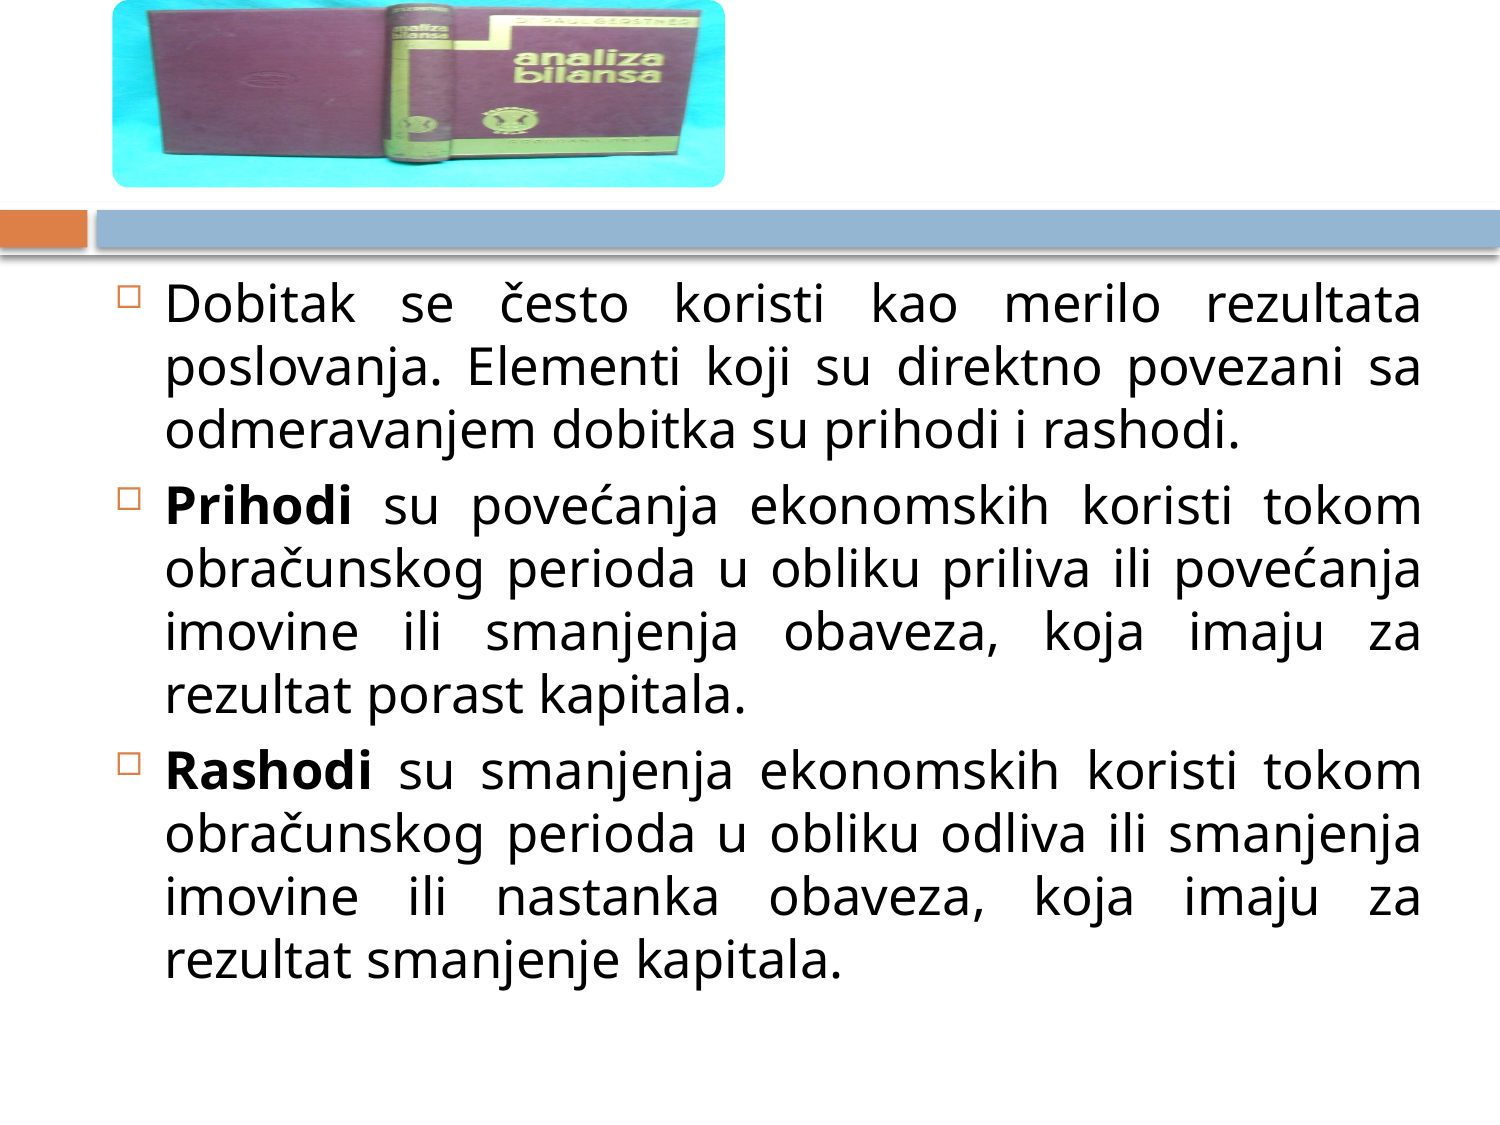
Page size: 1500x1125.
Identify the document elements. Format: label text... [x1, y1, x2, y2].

list Dobitak se često koristi kao merilo rezultata poslovanja. Elementi koji su direktno povezani sa odmeravanjem dobitka su prihodi i rashodi. Prihodi su povećanja ekonomskih koristi tokom obračunskog perioda u obliku priliva ili povećanja imovine ili smanjenja obaveza, koja imaju za rezultat porast kapitala. Rashodi su smanjenja ekonomskih koristi tokom obračunskog perioda u obliku odliva ili smanjenja imovine ili nastanka obaveza, koja imaju za rezultat smanjenje kapitala. [100, 262, 1438, 1000]
picture [112, 0, 726, 188]
